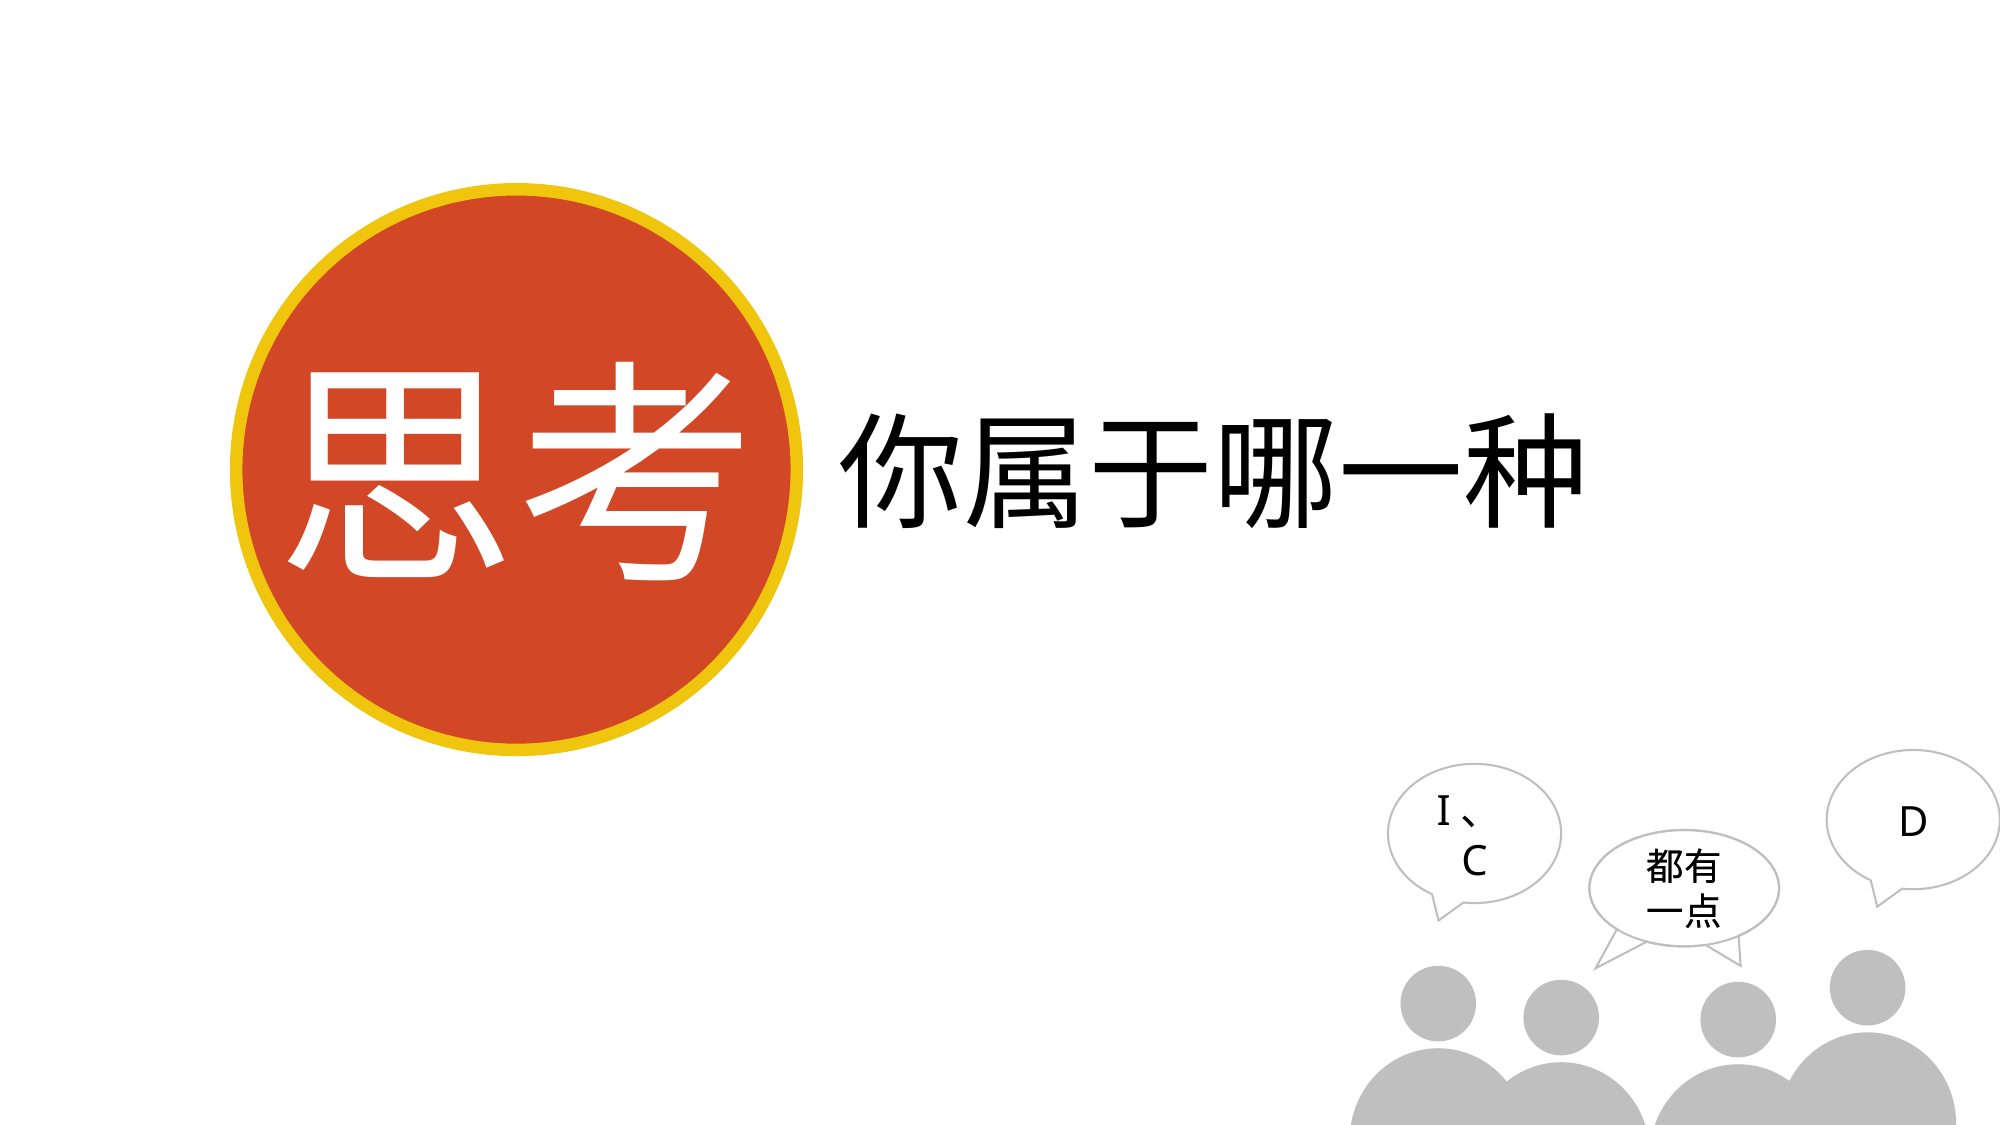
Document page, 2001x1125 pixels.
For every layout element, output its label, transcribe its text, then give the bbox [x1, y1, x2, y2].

text_box [1789, 1031, 1958, 1125]
text_box D [1825, 748, 2000, 909]
text_box 你属于哪一种 [823, 386, 1604, 551]
text_box I、C [1386, 762, 1563, 923]
text_box [1399, 964, 1478, 1043]
text_box [1653, 1063, 1823, 1125]
text_box 都有一点 [1588, 828, 1781, 968]
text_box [236, 189, 797, 750]
text_box [1349, 1047, 1507, 1125]
text_box [1476, 1061, 1647, 1125]
text_box [1522, 978, 1601, 1057]
text_box [1699, 980, 1778, 1059]
text_box 都有一点 [1593, 930, 1647, 971]
text_box [1828, 948, 1907, 1027]
